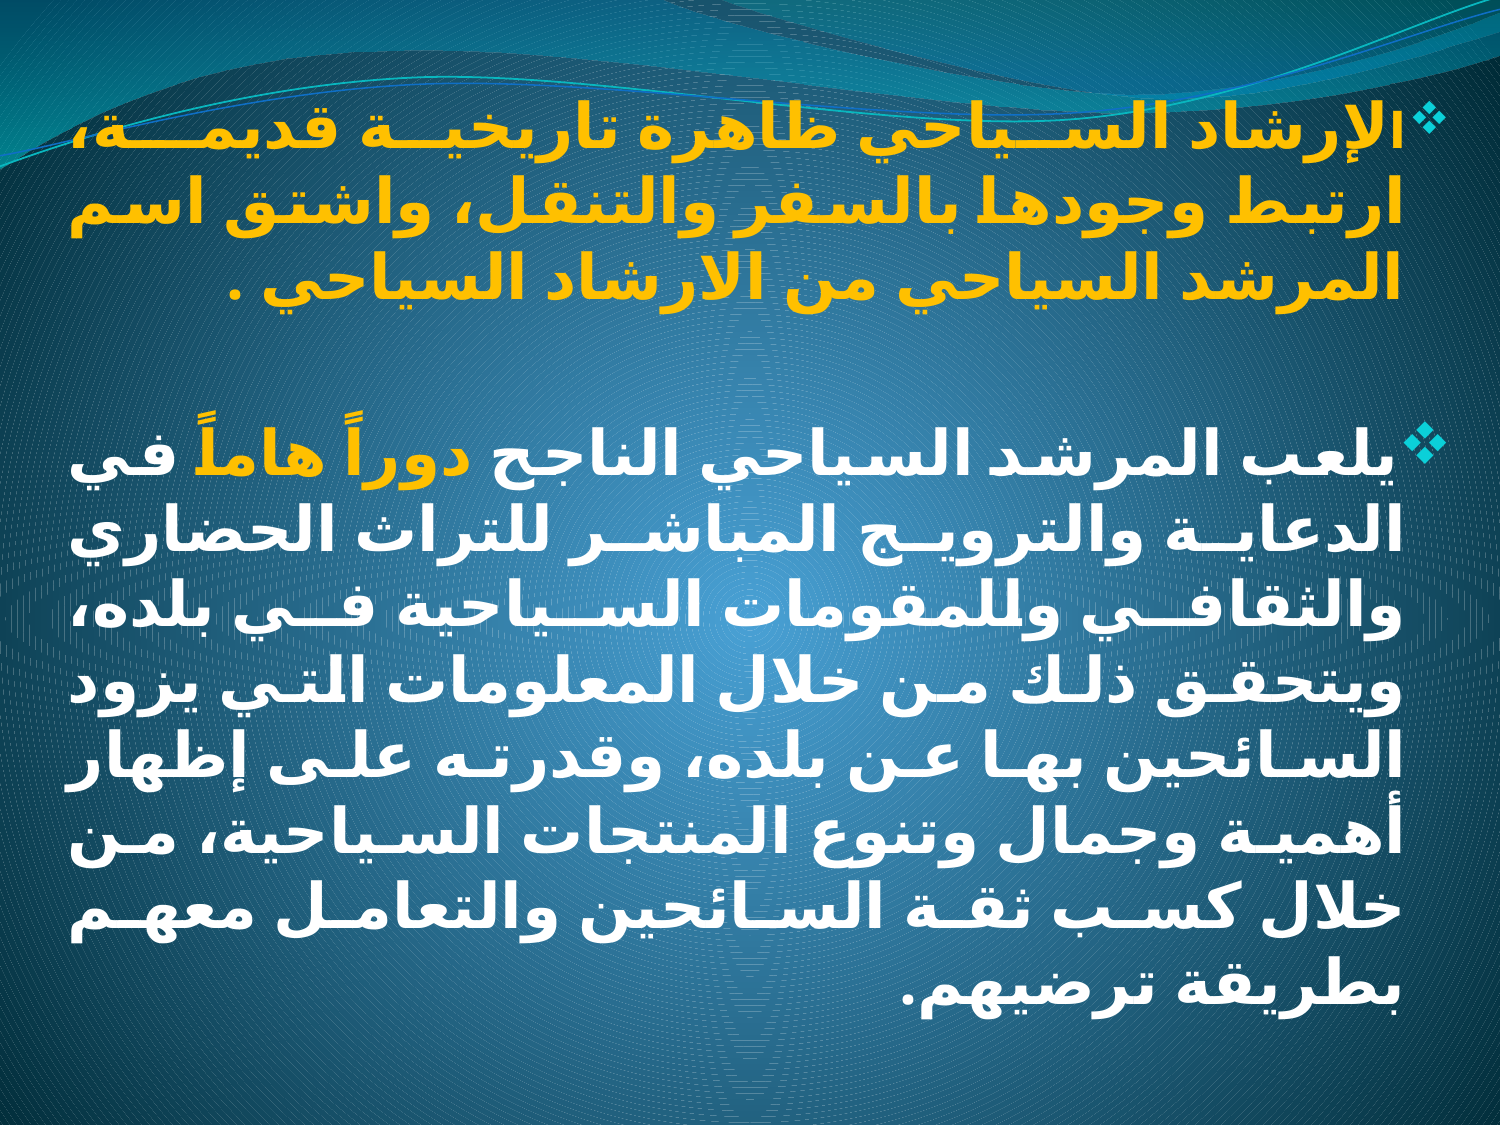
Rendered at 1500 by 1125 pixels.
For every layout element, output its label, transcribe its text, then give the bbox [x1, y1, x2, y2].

list الإرشاد السياحي ظاهرة تاريخية قديمـة، ارتبط وجودها بالسفر والتنقل، واشتق اسم المرشد السياحي من الارشاد السياحي . يلعب المرشد السياحي الناجح دوراً هاماً في الدعاية والترويج المباشر للتراث الحضاري والثقافي وللمقومات السياحية في بلده، ويتحقق ذلك من خلال المعلومات التي يزود السائحين بها عن بلده، وقدرته على إظهار أهمية وجمال وتنوع المنتجات السياحية، من خلال كسب ثقة السائحين والتعامل معهم بطريقة ترضيهم. [53, 78, 1459, 1038]
